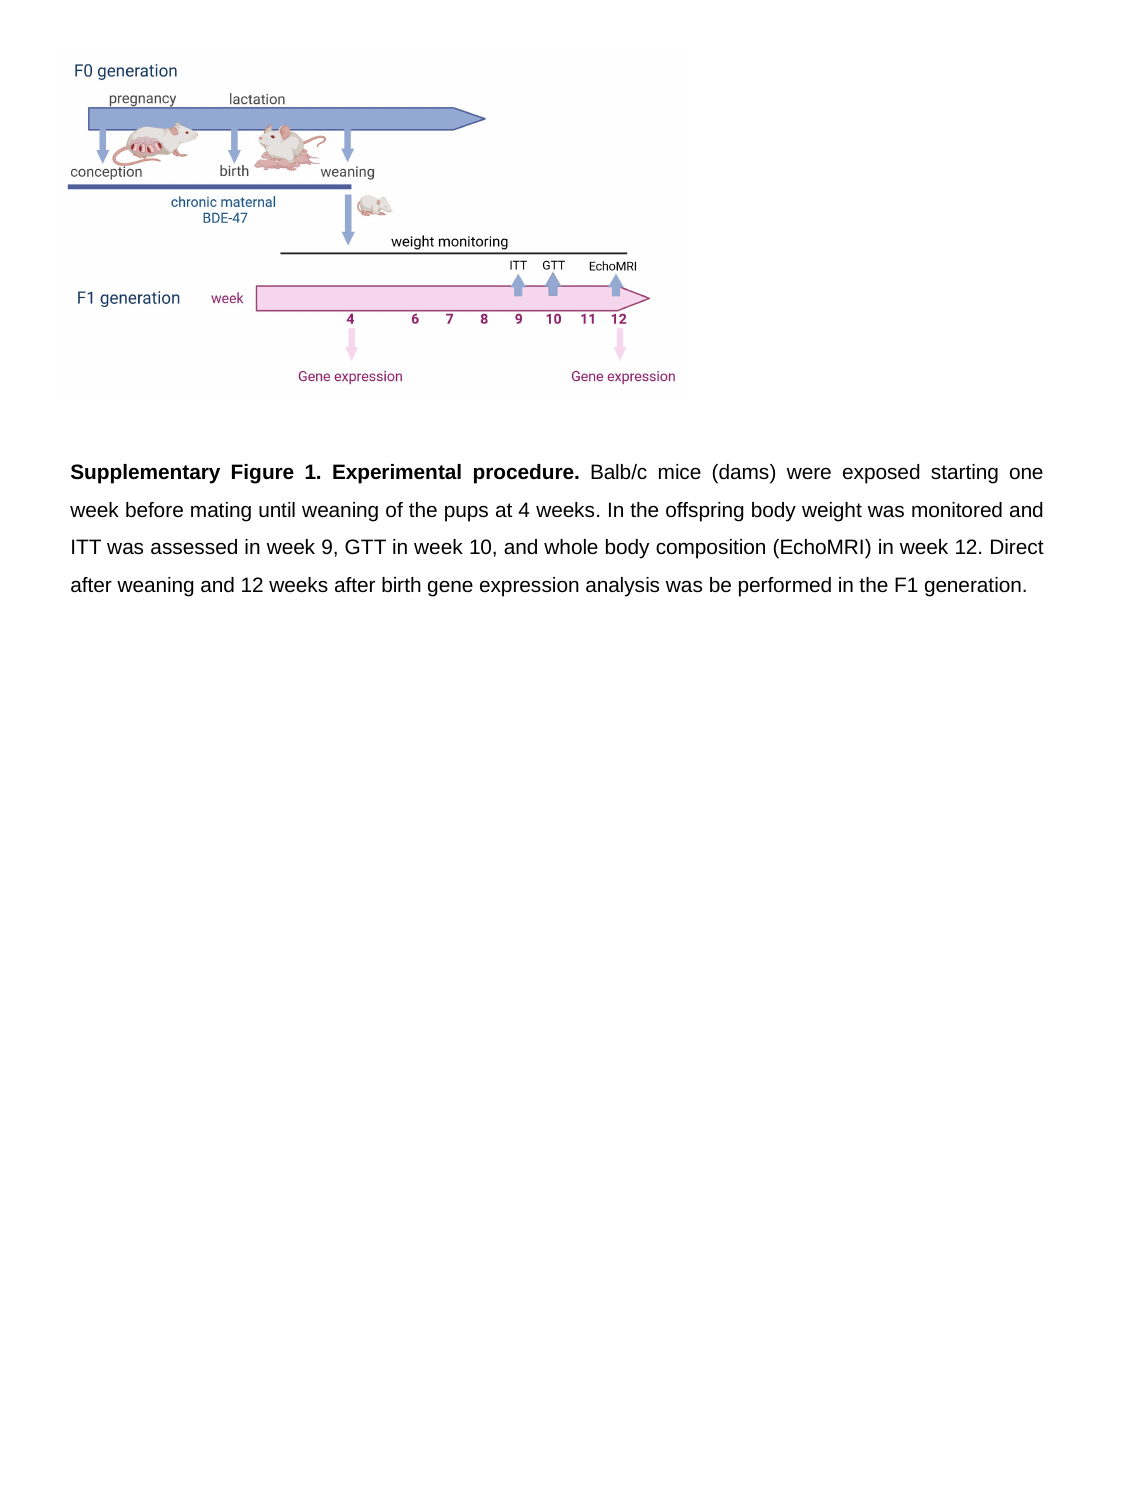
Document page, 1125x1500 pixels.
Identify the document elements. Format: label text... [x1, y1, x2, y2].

text_box Supplementary Figure 1. Experimental procedure. Balb/c mice (dams) were exposed starting one week before mating until weaning of the pups at 4 weeks. In the offspring body weight was monitored and ITT was assessed in week 9, GTT in week 10, and whole body composition (EchoMRI) in week 12. Direct after weaning and 12 weeks after birth gene expression analysis was be performed in the F1 generation. [55, 439, 1059, 604]
picture [55, 53, 689, 396]
